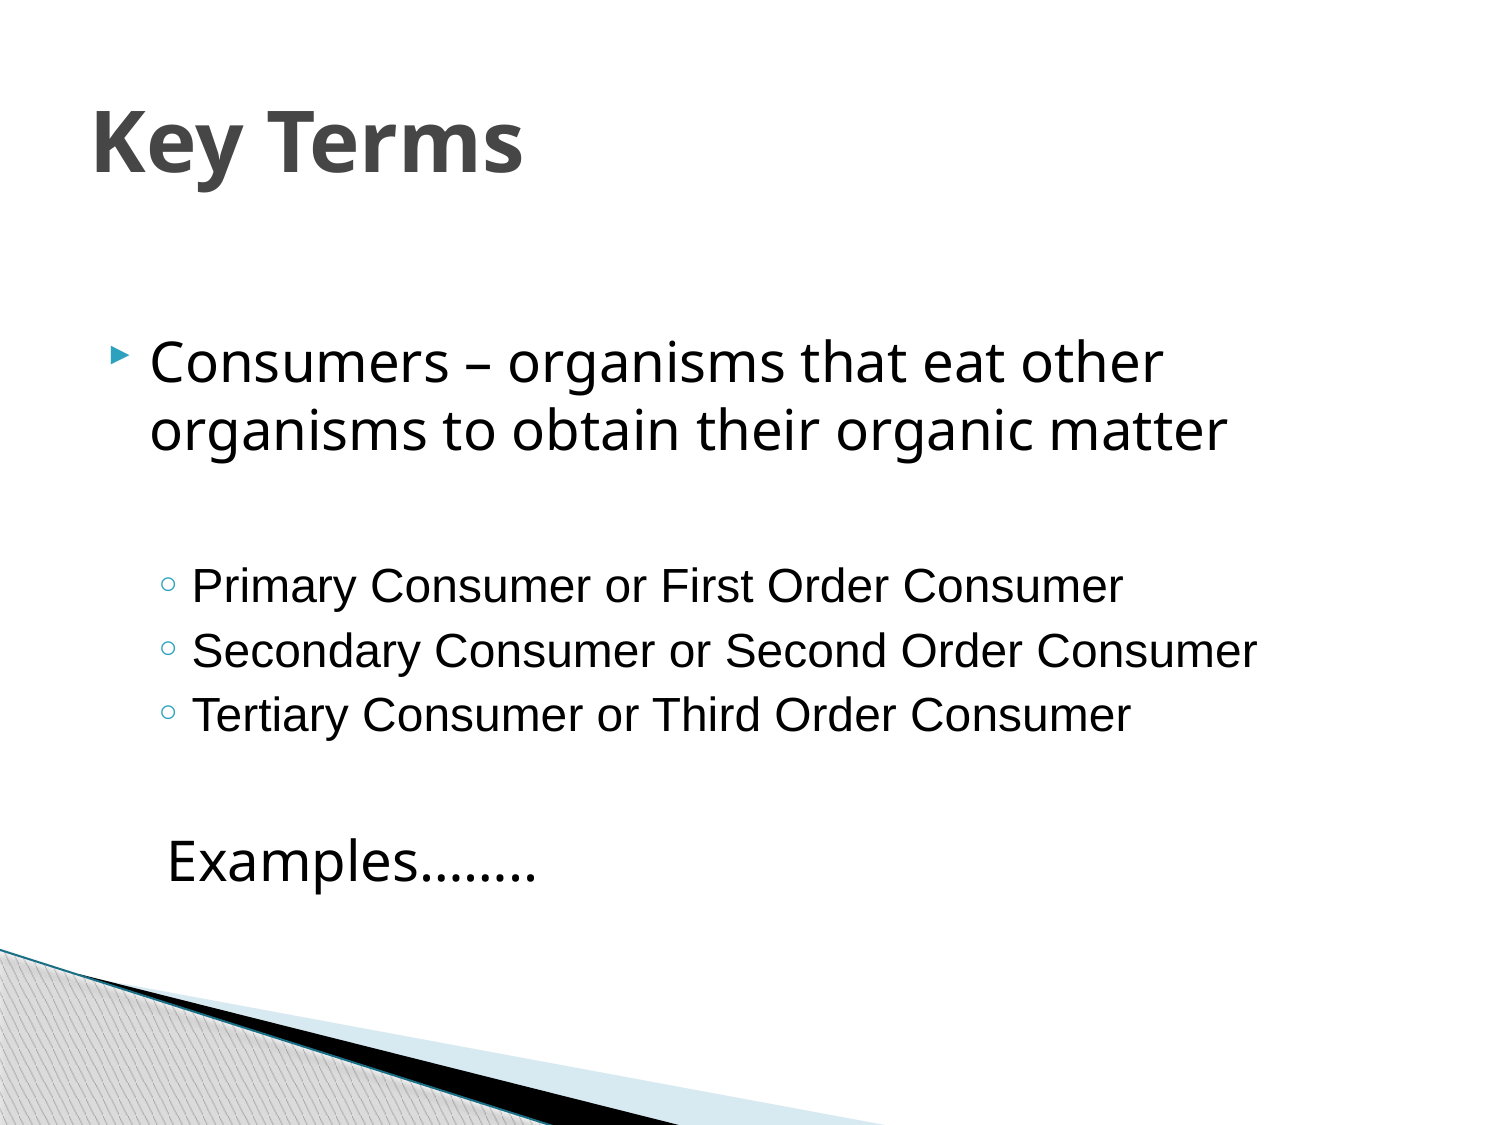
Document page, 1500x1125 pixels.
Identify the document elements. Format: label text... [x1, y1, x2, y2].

list Consumers – organisms that eat other organisms to obtain their organic matter Primary Consumer or First Order Consumer Secondary Consumer or Second Order Consumer Tertiary Consumer or Third Order Consumer Examples…….. [75, 243, 1425, 986]
title Key Terms [75, 45, 1425, 233]
